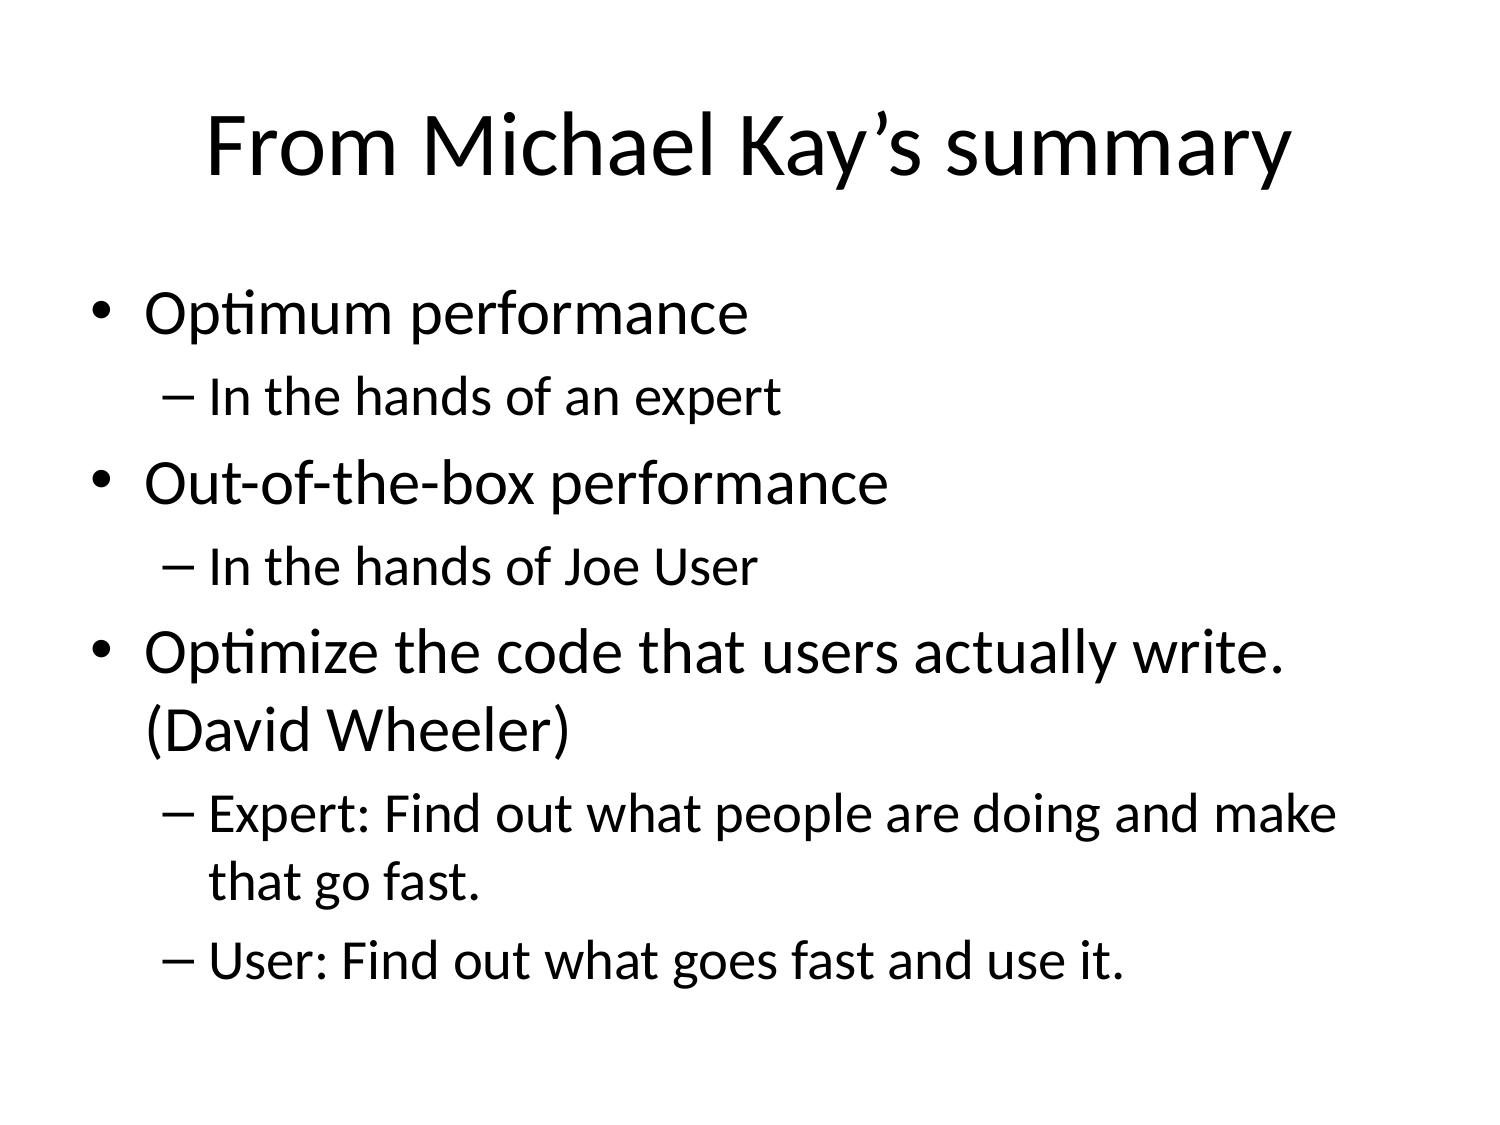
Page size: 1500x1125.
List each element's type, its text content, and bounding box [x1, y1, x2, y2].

title From Michael Kay’s summary [75, 45, 1425, 233]
list Optimum performance In the hands of an expert Out-of-the-box performance In the hands of Joe User Optimize the code that users actually write. (David Wheeler) Expert: Find out what people are doing and make that go fast. User: Find out what goes fast and use it. [75, 262, 1425, 1005]
